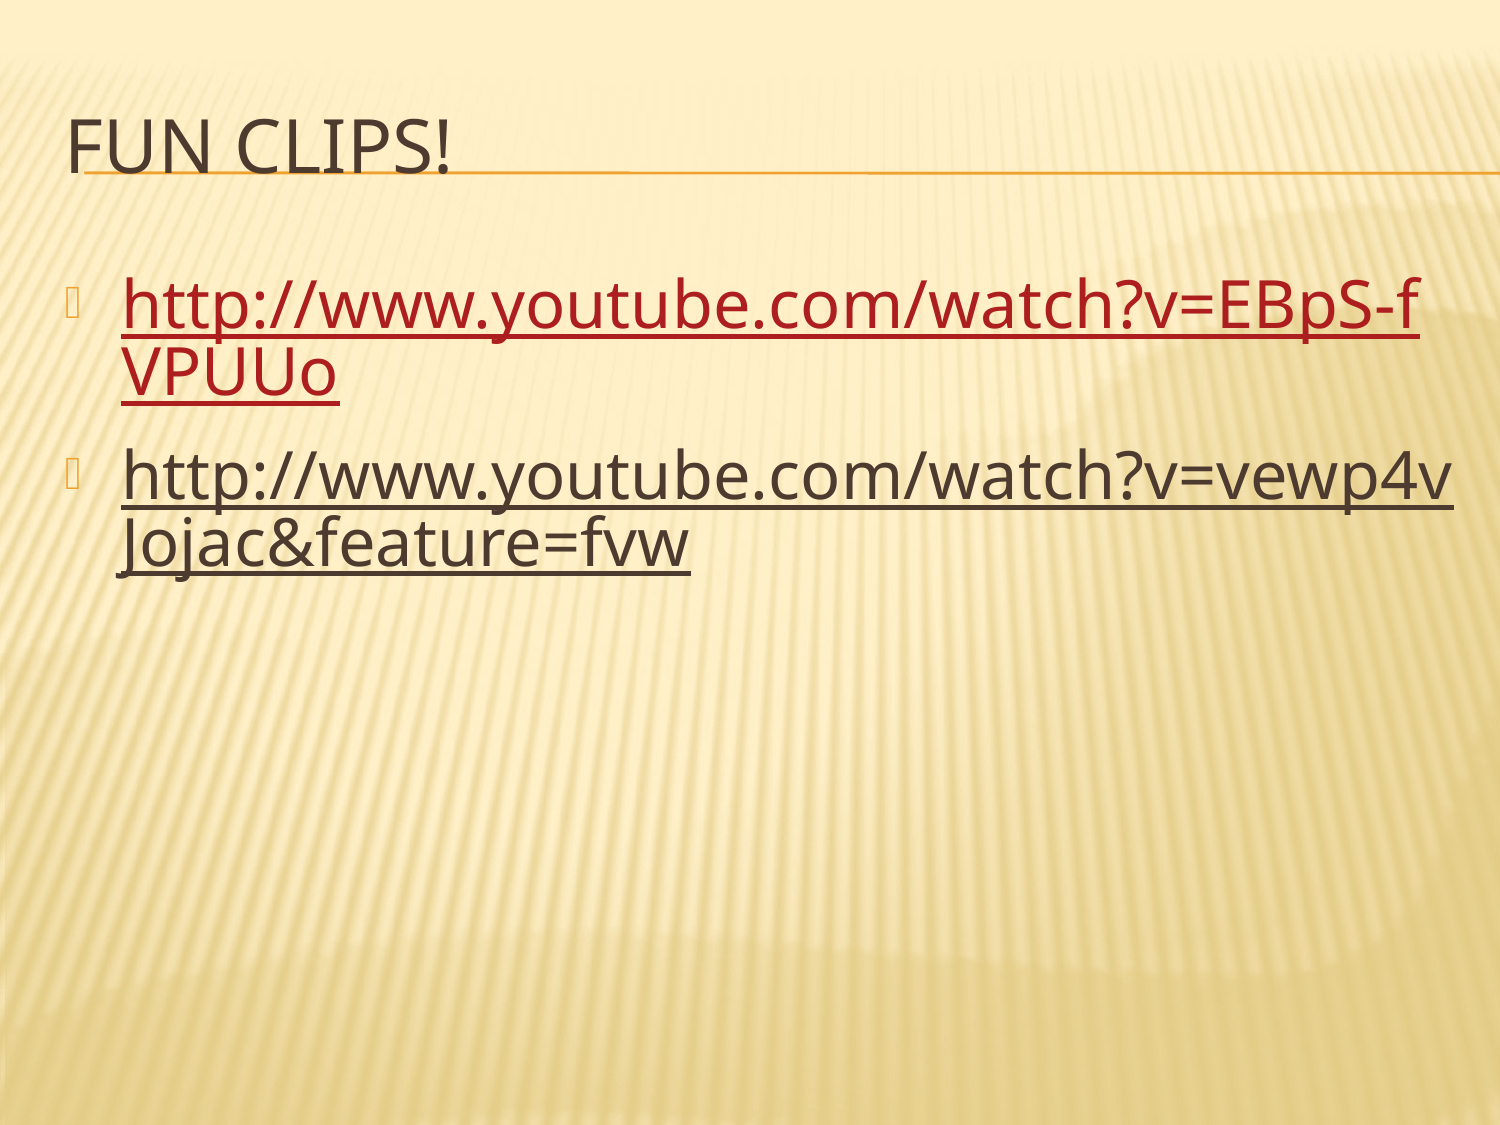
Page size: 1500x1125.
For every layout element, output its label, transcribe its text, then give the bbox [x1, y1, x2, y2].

list http://www.youtube.com/watch?v=EBpS-fVPUUo http://www.youtube.com/watch?v=vewp4vJojac&feature=fvw [50, 254, 1475, 998]
title Fun Clips! [50, 75, 1475, 213]
